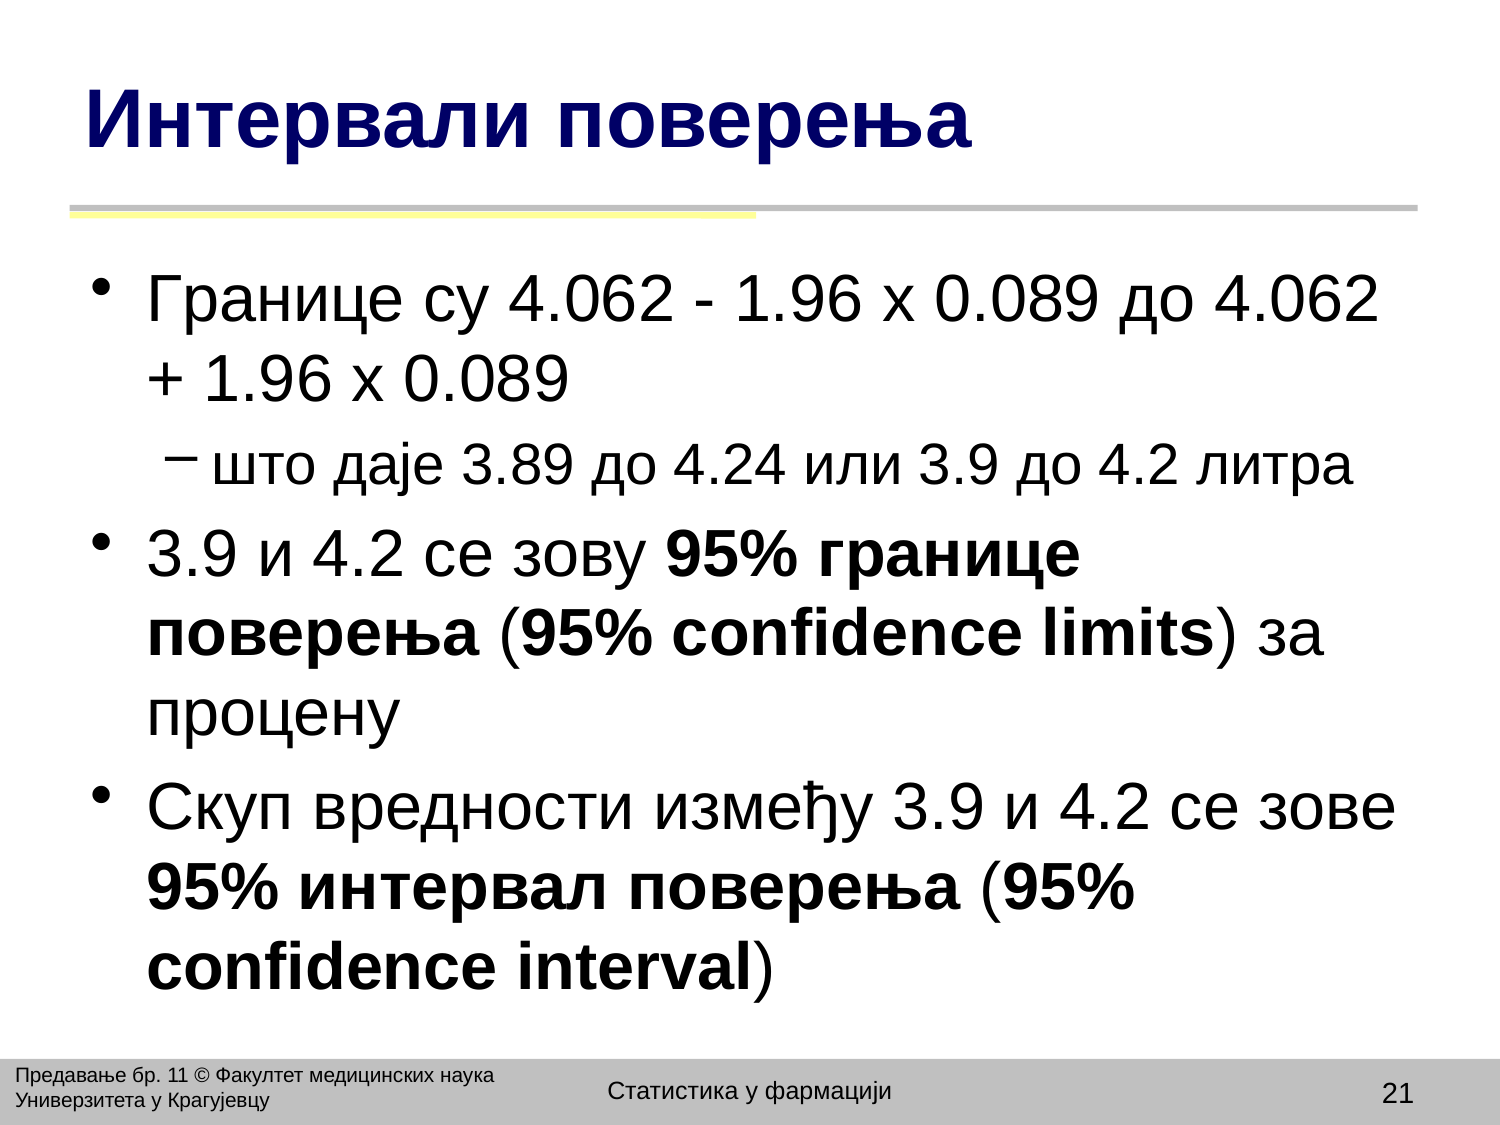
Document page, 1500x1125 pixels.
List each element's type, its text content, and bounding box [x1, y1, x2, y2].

slide_number Предавање бр. 11 © Факултет медицинских наука Универзитета у Крагујевцу [0, 1053, 622, 1108]
title Интервали поверења [69, 19, 1426, 208]
slide_number 21 [1079, 1066, 1430, 1125]
list Границе су 4.062 - 1.96 x 0.089 до 4.062 + 1.96 x 0.089 што даје 3.89 до 4.24 или 3.9 до 4.2 литра 3.9 и 4.2 се зову 95% границе поверења (95% confidence limits) за процену Скуп вредности између 3.9 и 4.2 се зове 95% интервал поверења (95% confidence interval) [74, 246, 1426, 546]
footer Статистика у фармацији [512, 1066, 988, 1125]
list Границе су 4.062 - 1.96 x 0.089 до 4.062 + 1.96 x 0.089 што даје 3.89 до 4.24 или 3.9 до 4.2 литра 3.9 и 4.2 се зову 95% границе поверења (95% confidence limits) за процену Скуп вредности између 3.9 и 4.2 се зове 95% интервал поверења (95% confidence interval) [74, 547, 1426, 1023]
